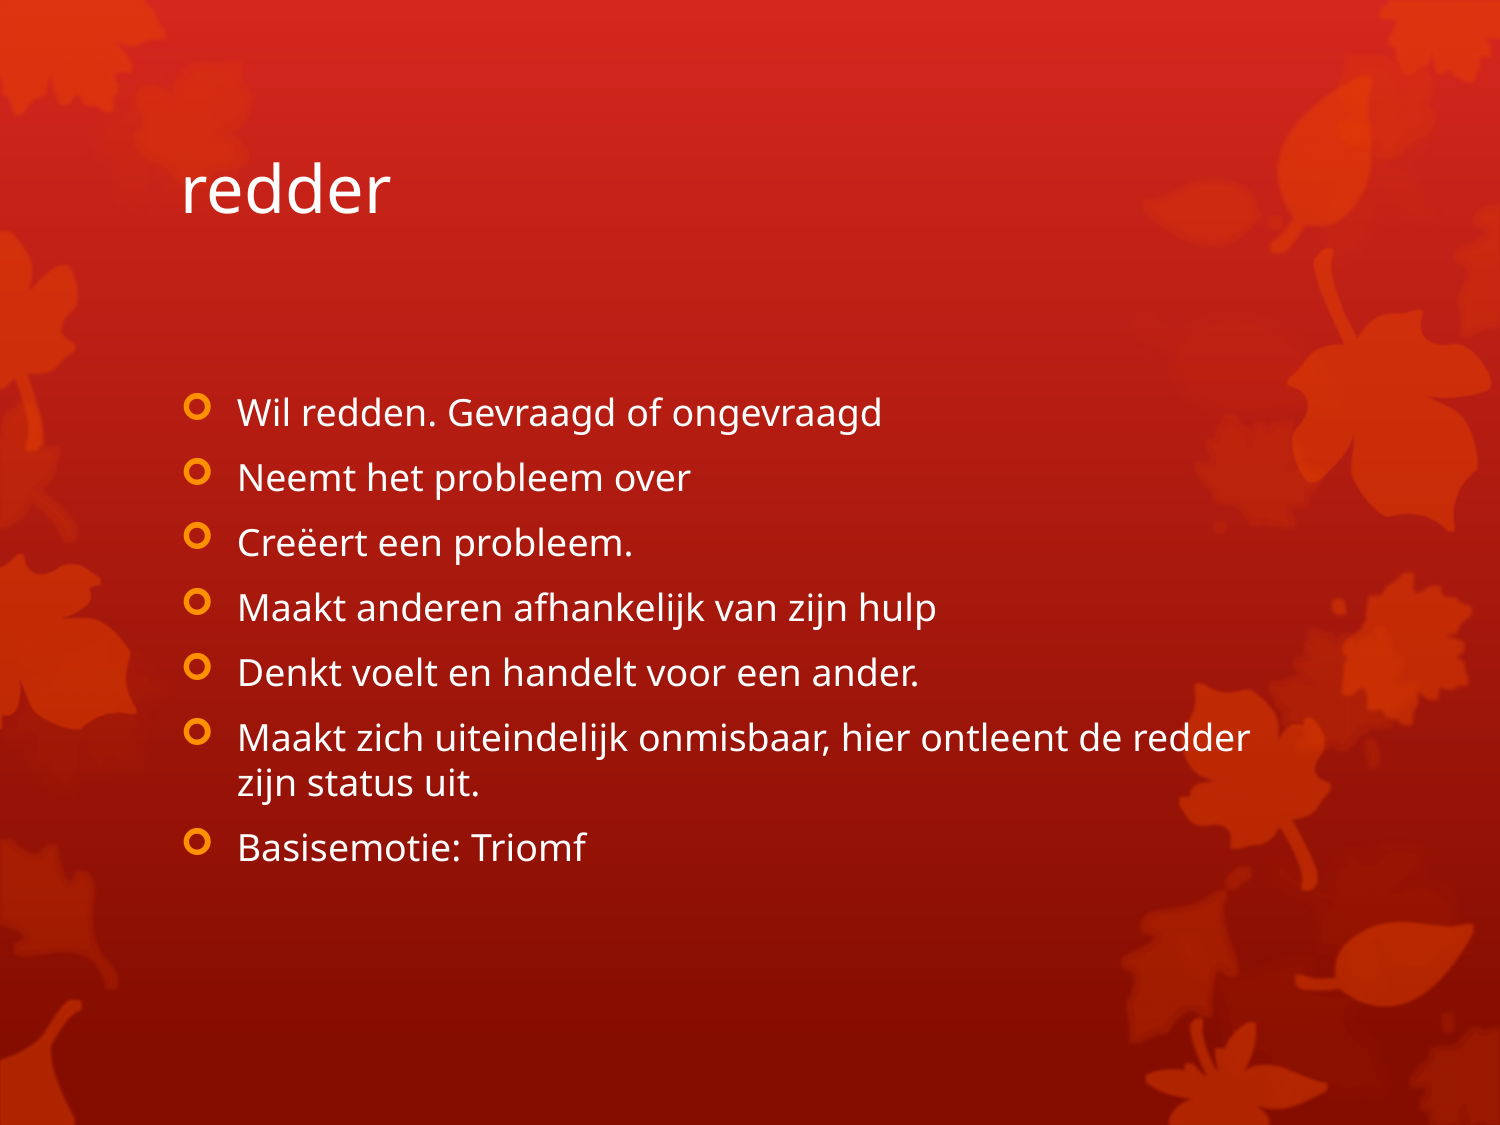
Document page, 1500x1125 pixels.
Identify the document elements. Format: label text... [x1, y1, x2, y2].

list Wil redden. Gevraagd of ongevraagd Neemt het probleem over Creëert een probleem. Maakt anderen afhankelijk van zijn hulp Denkt voelt en handelt voor een ander. Maakt zich uiteindelijk onmisbaar, hier ontleent de redder zijn status uit. Basisemotie: Triomf [165, 296, 1335, 962]
title redder [165, 110, 1335, 263]
